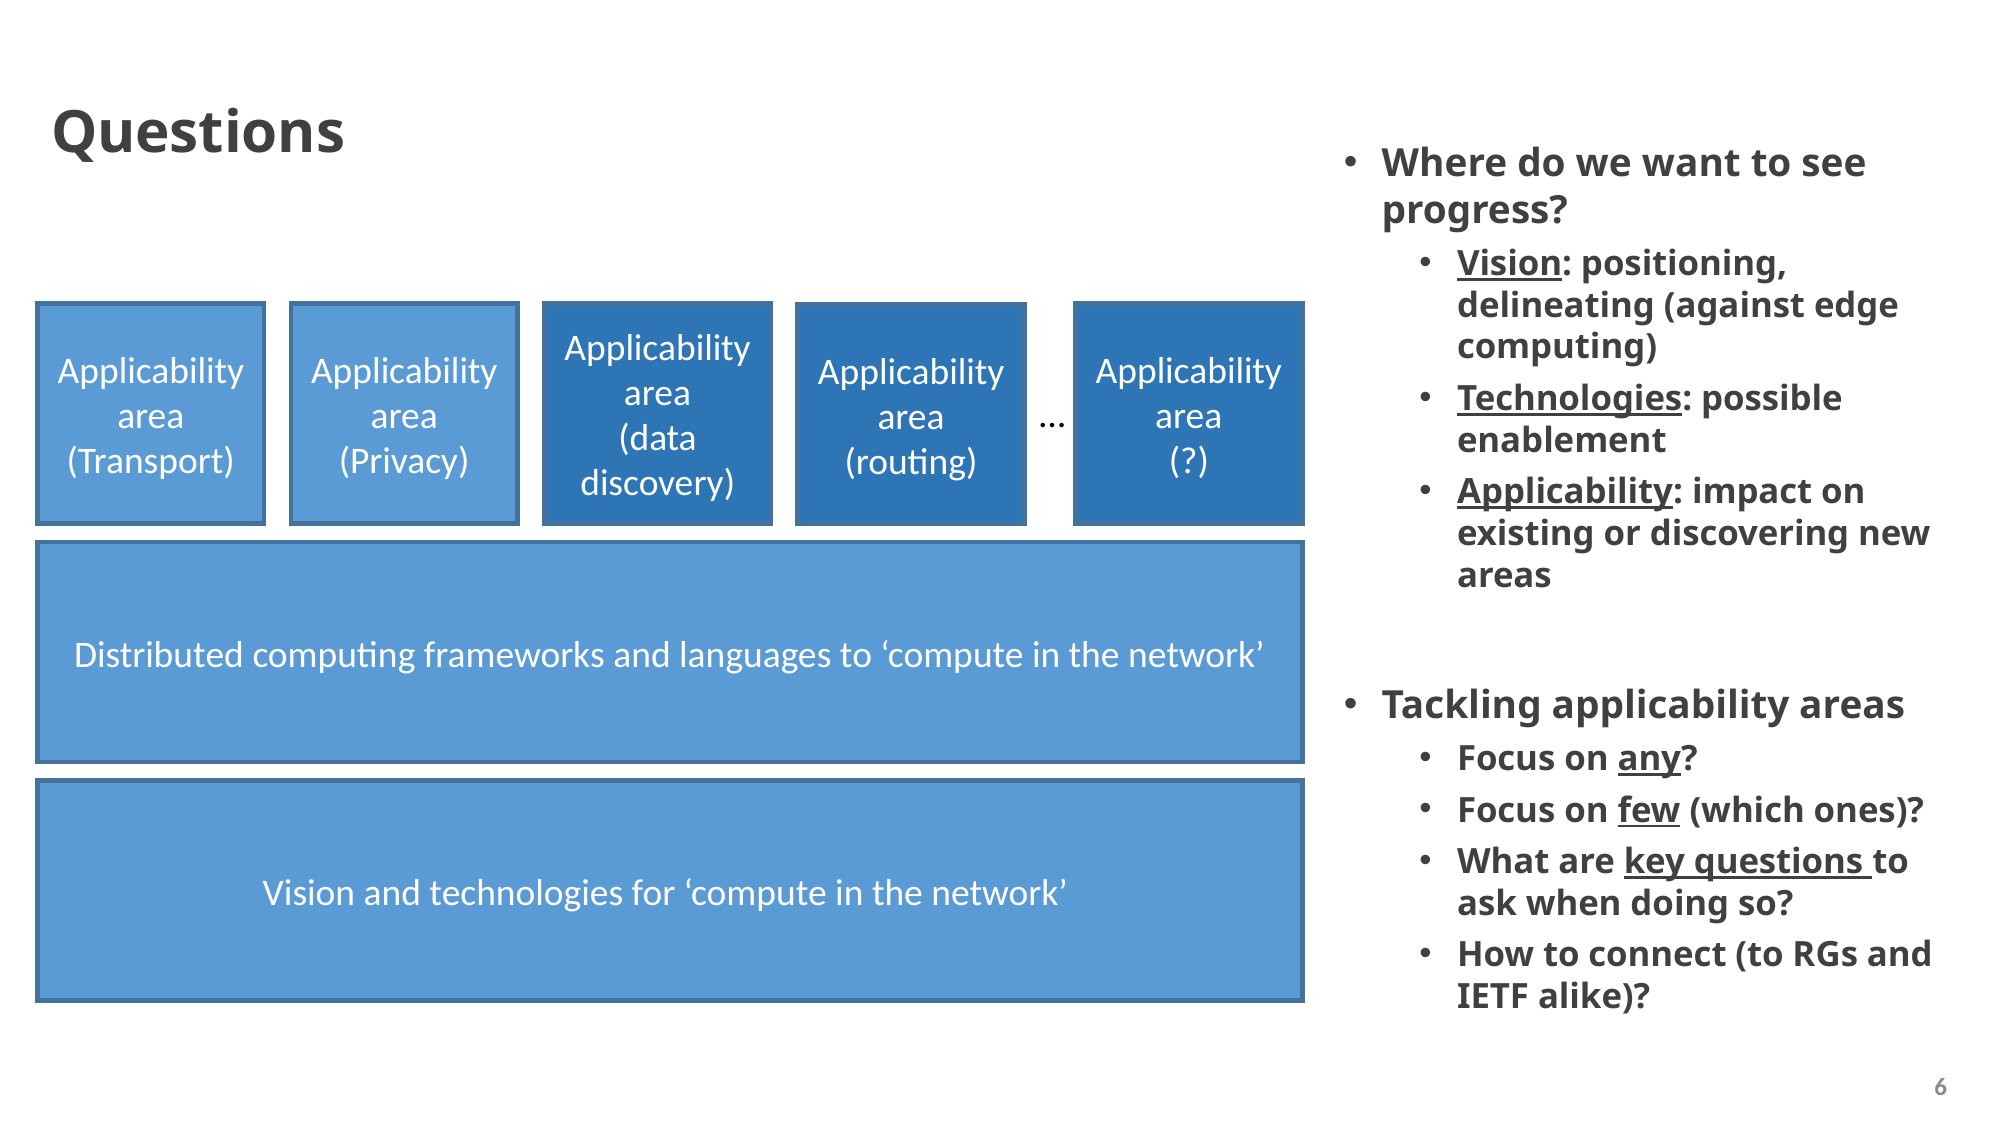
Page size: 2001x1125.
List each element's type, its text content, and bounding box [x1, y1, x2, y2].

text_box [1024, 303, 1303, 524]
text_box Applicability area (Privacy) [290, 302, 519, 524]
text_box Applicability area (routing) [797, 303, 1025, 525]
title Questions [36, 84, 1962, 184]
text_box Applicability area (Transport) [36, 302, 265, 524]
text_box [999, 130, 1912, 1056]
list Where do we want to see progress? Vision: positioning, delineating (against edge computing) Technologies: possible enablement Applicability: impact on existing or discovering new areas Tackling applicability areas Focus on any? Focus on few (which ones)? What are key questions to ask when doing so? How to connect (to RGs and IETF alike)? [1912, 130, 1962, 1042]
text_box Vision and technologies for ‘compute in the network’ [36, 780, 1303, 1002]
text_box Distributed computing frameworks and languages to ‘compute in the network’ [36, 541, 1303, 763]
slide_number 6 [1512, 1055, 1962, 1116]
text_box Applicability area (data discovery) [543, 302, 772, 524]
